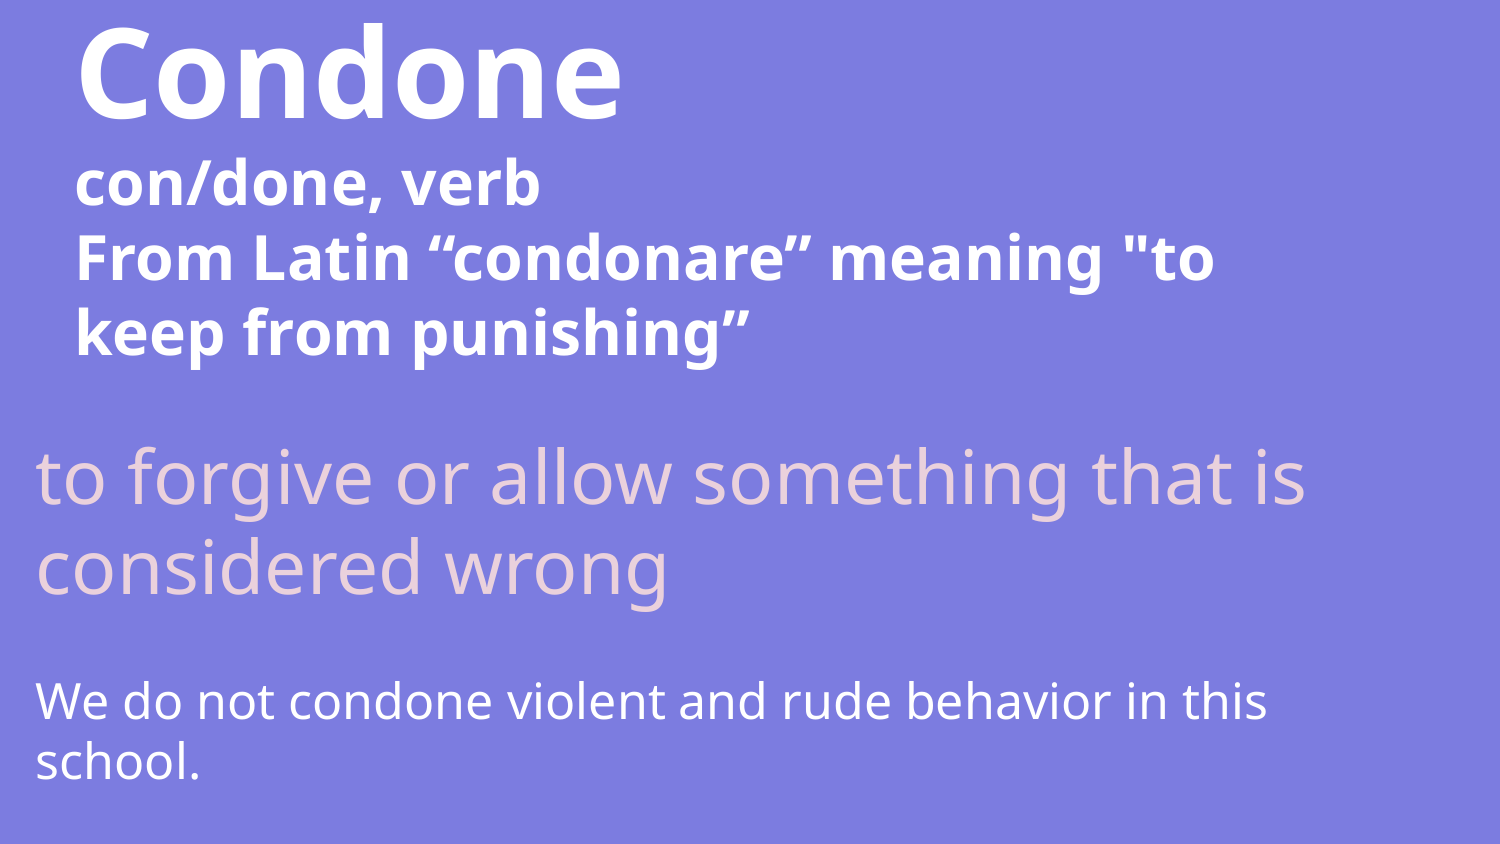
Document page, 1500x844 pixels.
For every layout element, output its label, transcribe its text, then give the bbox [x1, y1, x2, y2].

title Condone con/done, verb From Latin “condonare” meaning "to keep from punishing” [59, 155, 1369, 207]
text_box to forgive or allow something that is considered wrong We do not condone violent and rude behavior in this school. [20, 414, 1437, 786]
